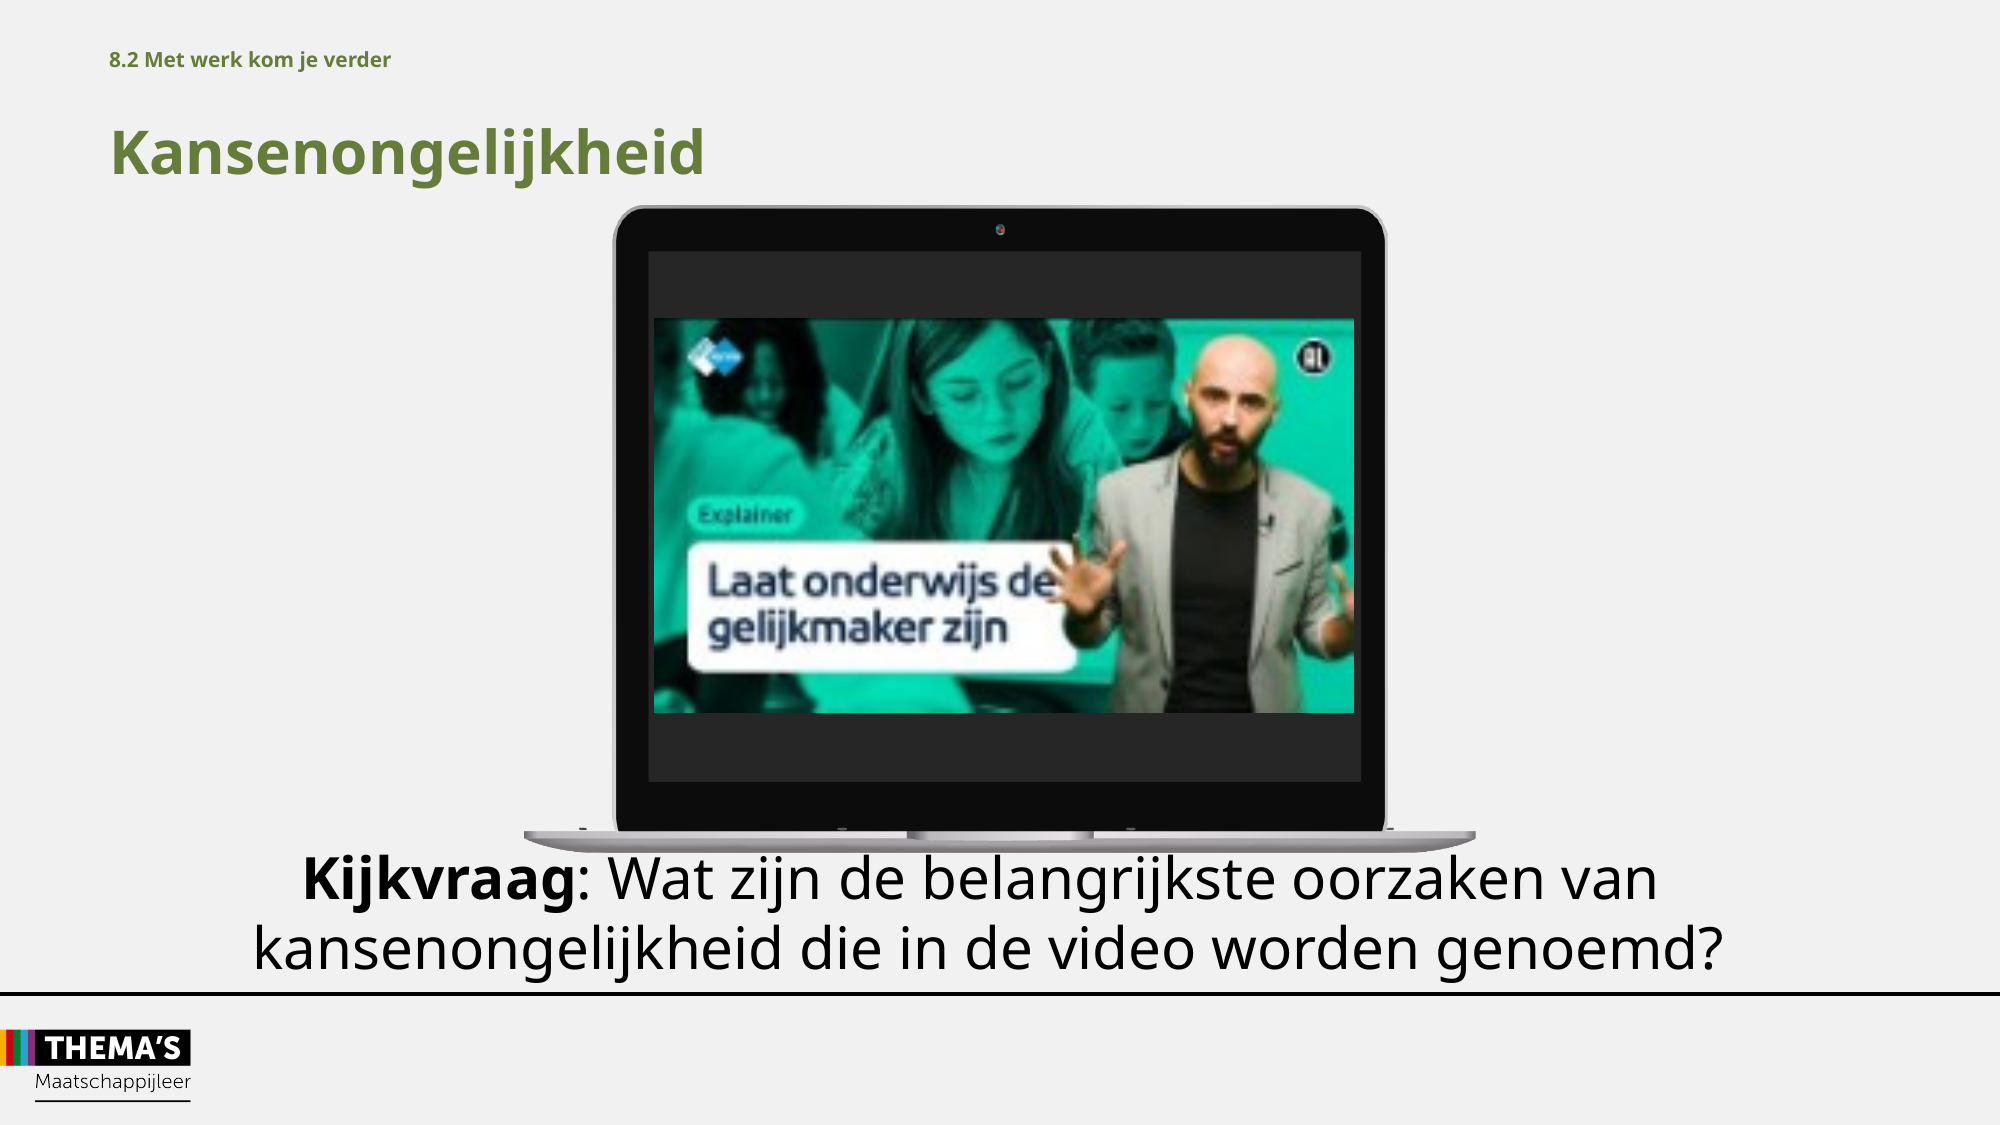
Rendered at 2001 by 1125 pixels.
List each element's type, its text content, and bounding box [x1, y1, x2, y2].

list Kansenongelijkheid [94, 114, 1828, 205]
list 8.2 Met werk kom je verder [94, 33, 941, 88]
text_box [653, 317, 1355, 714]
picture [0, 993, 203, 1125]
picture [524, 205, 1476, 833]
text_box Kijkvraag: Wat zijn de belangrijkste oorzaken van kansenongelijkheid die in de video worden genoemd? [237, 833, 1739, 989]
